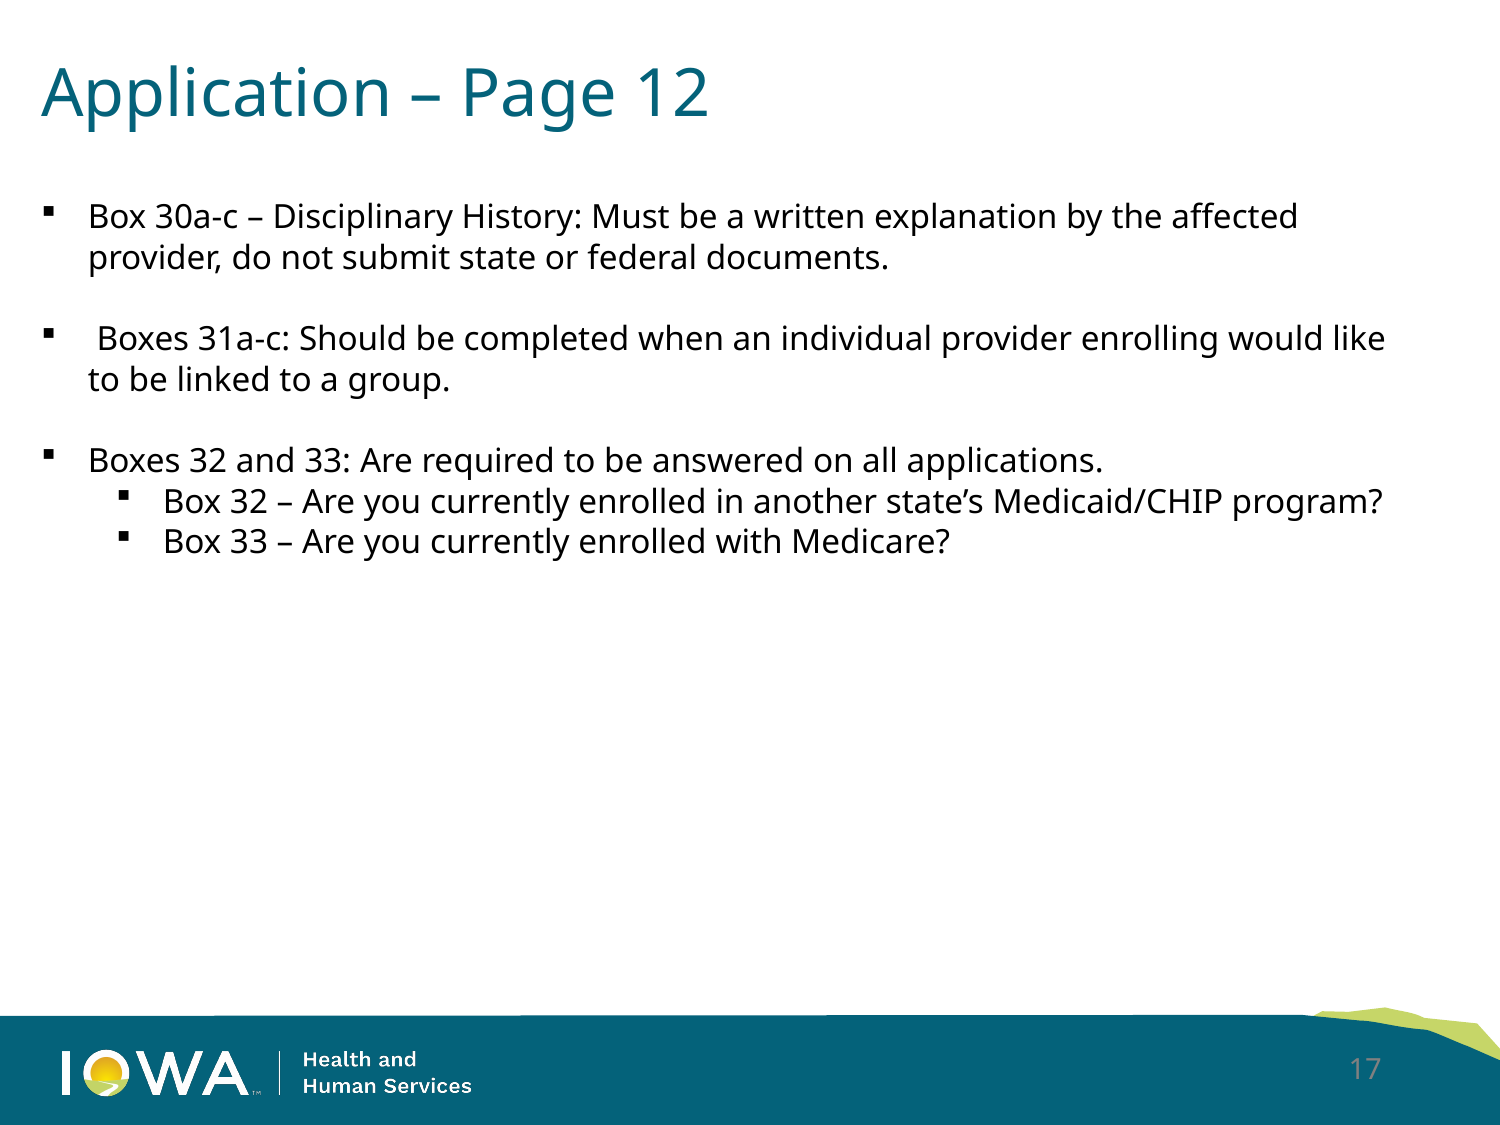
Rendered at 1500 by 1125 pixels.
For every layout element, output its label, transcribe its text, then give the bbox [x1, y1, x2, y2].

picture [203, 1052, 247, 1094]
picture [305, 1079, 316, 1092]
picture [385, 1080, 395, 1092]
picture [84, 1050, 129, 1096]
picture [399, 1083, 408, 1092]
picture [366, 1056, 370, 1066]
picture [334, 1083, 343, 1092]
picture [405, 1056, 410, 1064]
picture [450, 1083, 459, 1092]
slide_number 17 [1059, 1042, 1397, 1103]
picture [320, 1058, 329, 1065]
picture [320, 1083, 325, 1092]
picture [305, 1053, 316, 1066]
text_box Box 30a-c – Disciplinary History: Must be a written explanation by the affected provider, do not submit state or federal documents. Boxes 31a-c: Should be completed when an individual provider enrolling would like to be linked to a group. Boxes 32 and 33: Are required to be answered on all applications. Box 32 – Are you currently enrolled in another state’s Medicaid/CHIP program? Box 33 – Are you currently enrolled with Medicare? [26, 187, 1431, 609]
picture [344, 1083, 349, 1092]
picture [355, 1083, 361, 1092]
picture [63, 1052, 69, 1094]
picture [370, 1083, 375, 1092]
picture [137, 1052, 202, 1094]
text_box Application – Page 12 [26, 33, 1295, 158]
picture [351, 1053, 357, 1066]
picture [397, 1056, 401, 1066]
picture [438, 1083, 446, 1092]
